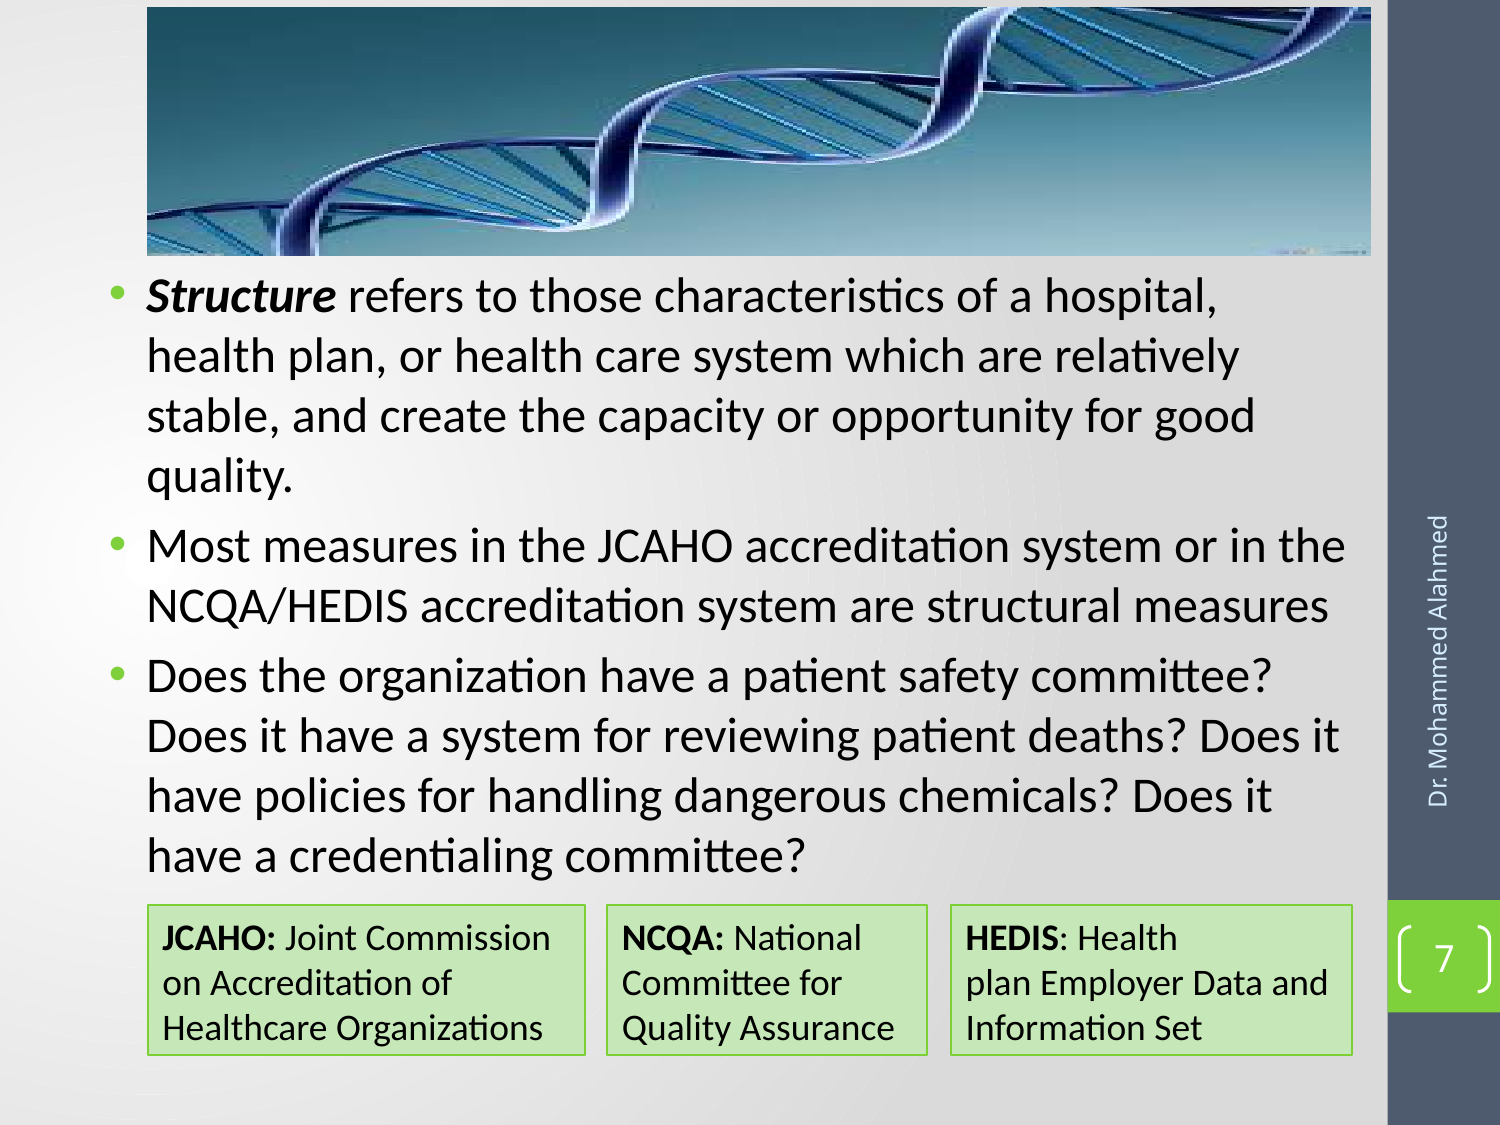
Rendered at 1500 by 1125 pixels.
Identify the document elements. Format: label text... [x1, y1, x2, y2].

footer Dr. Mohammed Alahmed [1408, 500, 1469, 889]
text_box JCAHO: Joint Commission on Accreditation of Healthcare Organizations [147, 904, 586, 1056]
text_box NCQA: National Committee for Quality Assurance [606, 904, 928, 1056]
picture [146, 6, 1372, 256]
slide_number 7 [1397, 925, 1492, 994]
text_box HEDIS: Health plan Employer Data and Information Set [950, 904, 1353, 1056]
list Structure refers to those characteristics of a hospital, health plan, or health care system which are relatively stable, and create the capacity or opportunity for good quality. Most measures in the JCAHO accreditation system or in the NCQA/HEDIS accreditation system are structural measures Does the organization have a patient safety committee? Does it have a system for reviewing patient deaths? Does it have policies for handling dangerous chemicals? Does it have a credentialing committee? [75, 255, 1365, 917]
